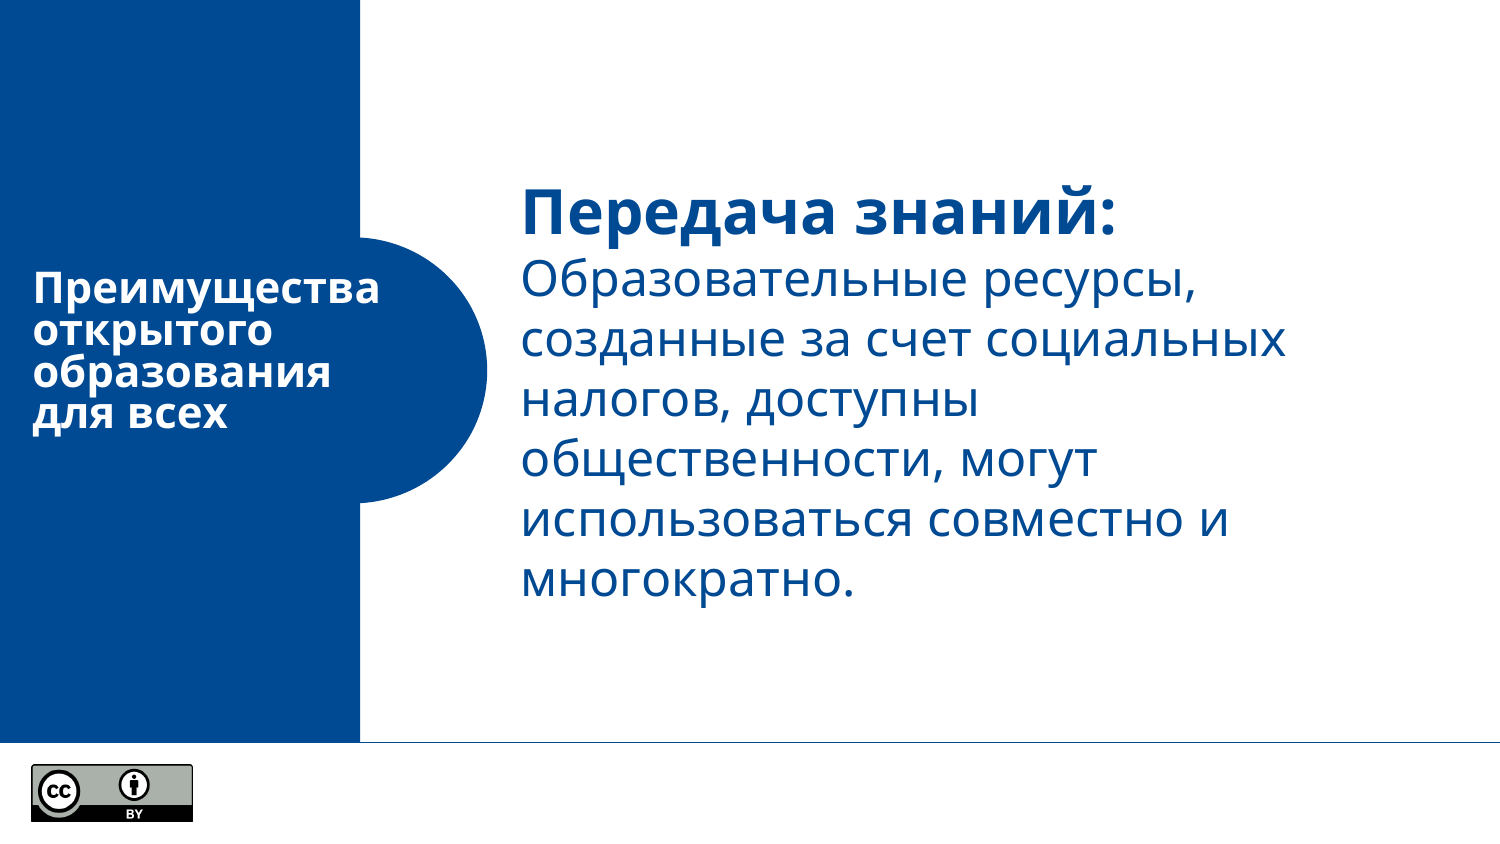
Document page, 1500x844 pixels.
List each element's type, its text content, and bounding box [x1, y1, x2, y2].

text_box Передача знаний: Образовательные ресурсы, созданные за счет социальных налогов, доступны общественности, могут использоваться совместно и многократно. [505, 156, 1417, 717]
text_box [247, 237, 488, 504]
text_box Преимущества открытого образования для всех [17, 254, 400, 453]
text_box [0, 0, 361, 742]
picture [31, 764, 193, 822]
text_box [0, 750, 1500, 844]
